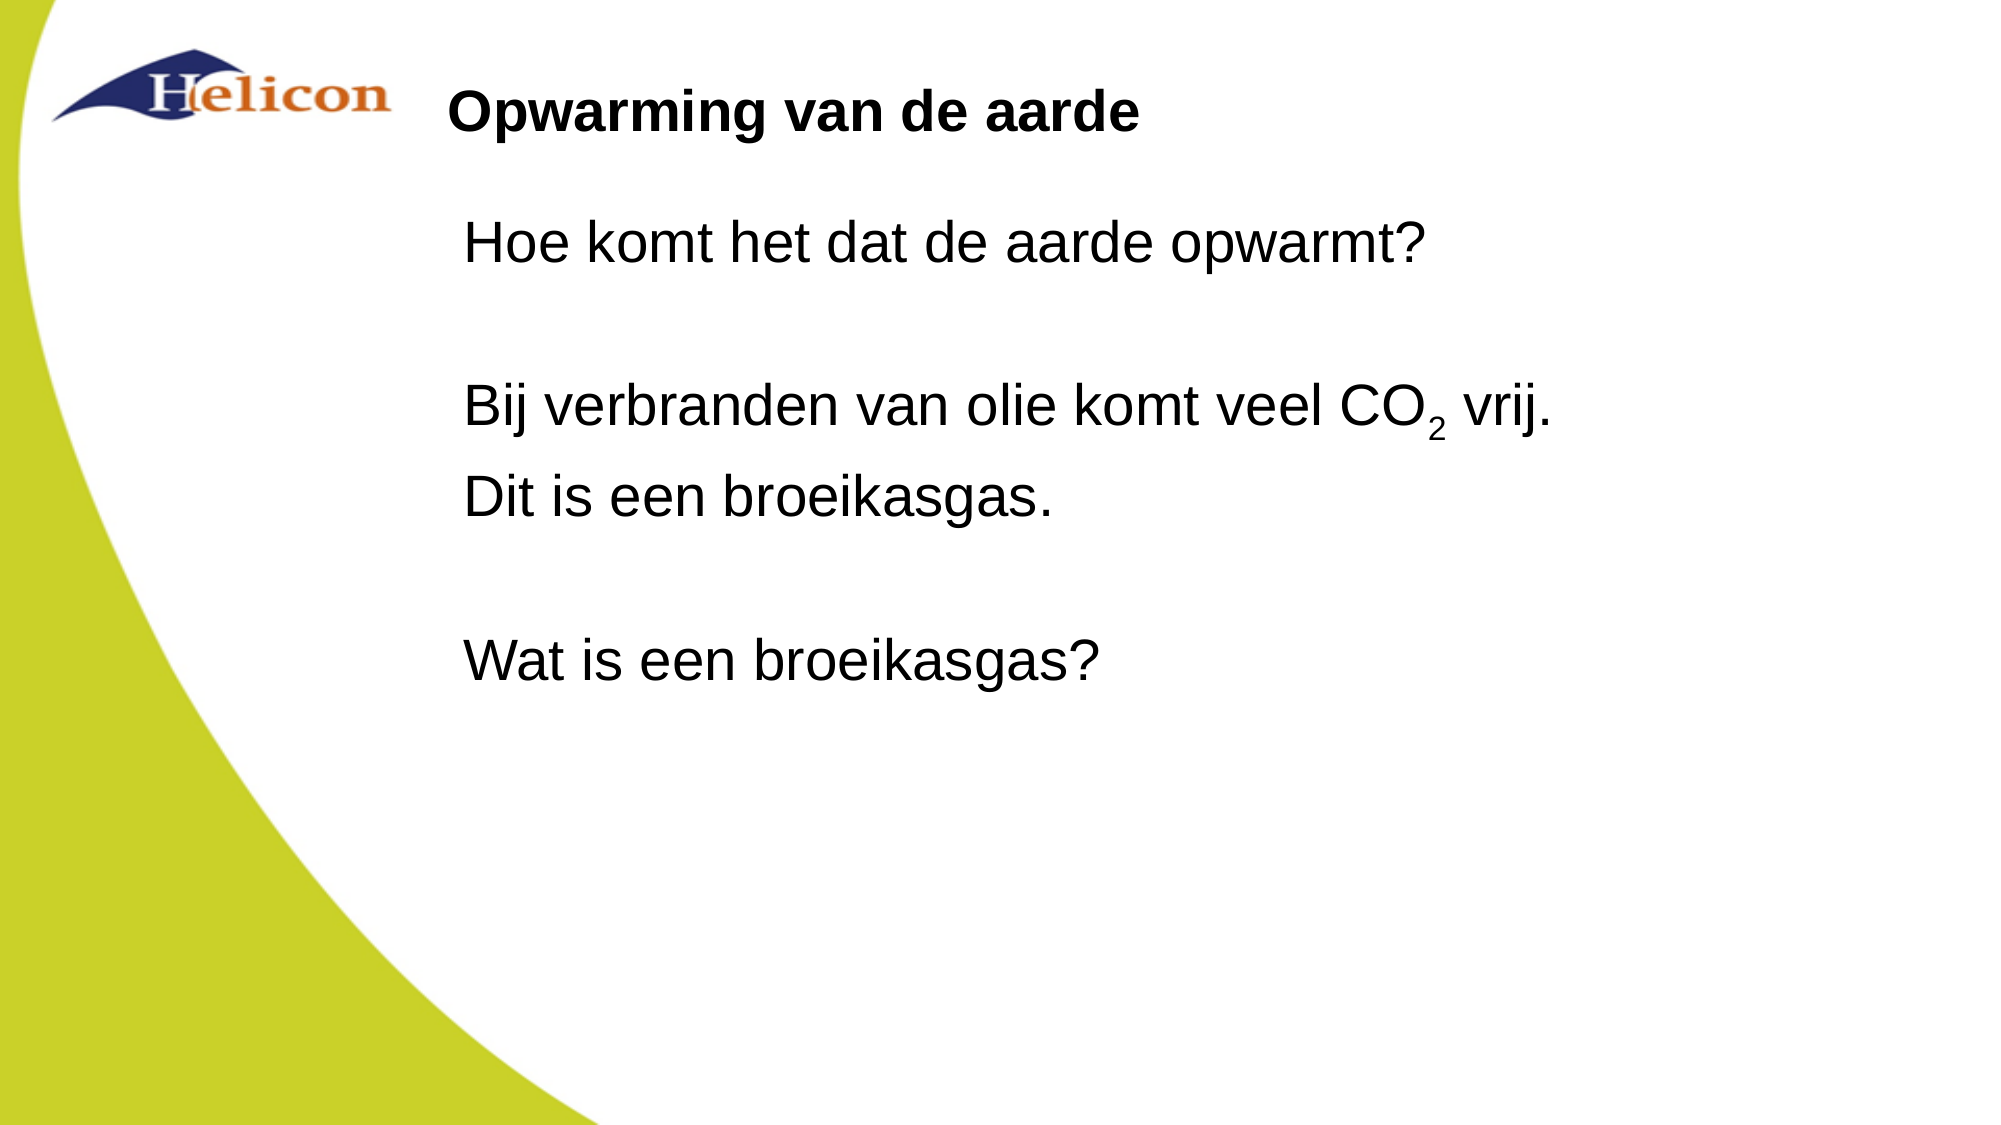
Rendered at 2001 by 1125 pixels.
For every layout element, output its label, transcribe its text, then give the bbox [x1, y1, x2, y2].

list Hoe komt het dat de aarde opwarmt? Bij verbranden van olie komt veel CO2 vrij. Dit is een broeikasgas. Wat is een broeikasgas? [448, 196, 1900, 1005]
title Opwarming van de aarde [432, 54, 1887, 161]
picture [0, 0, 2000, 1125]
